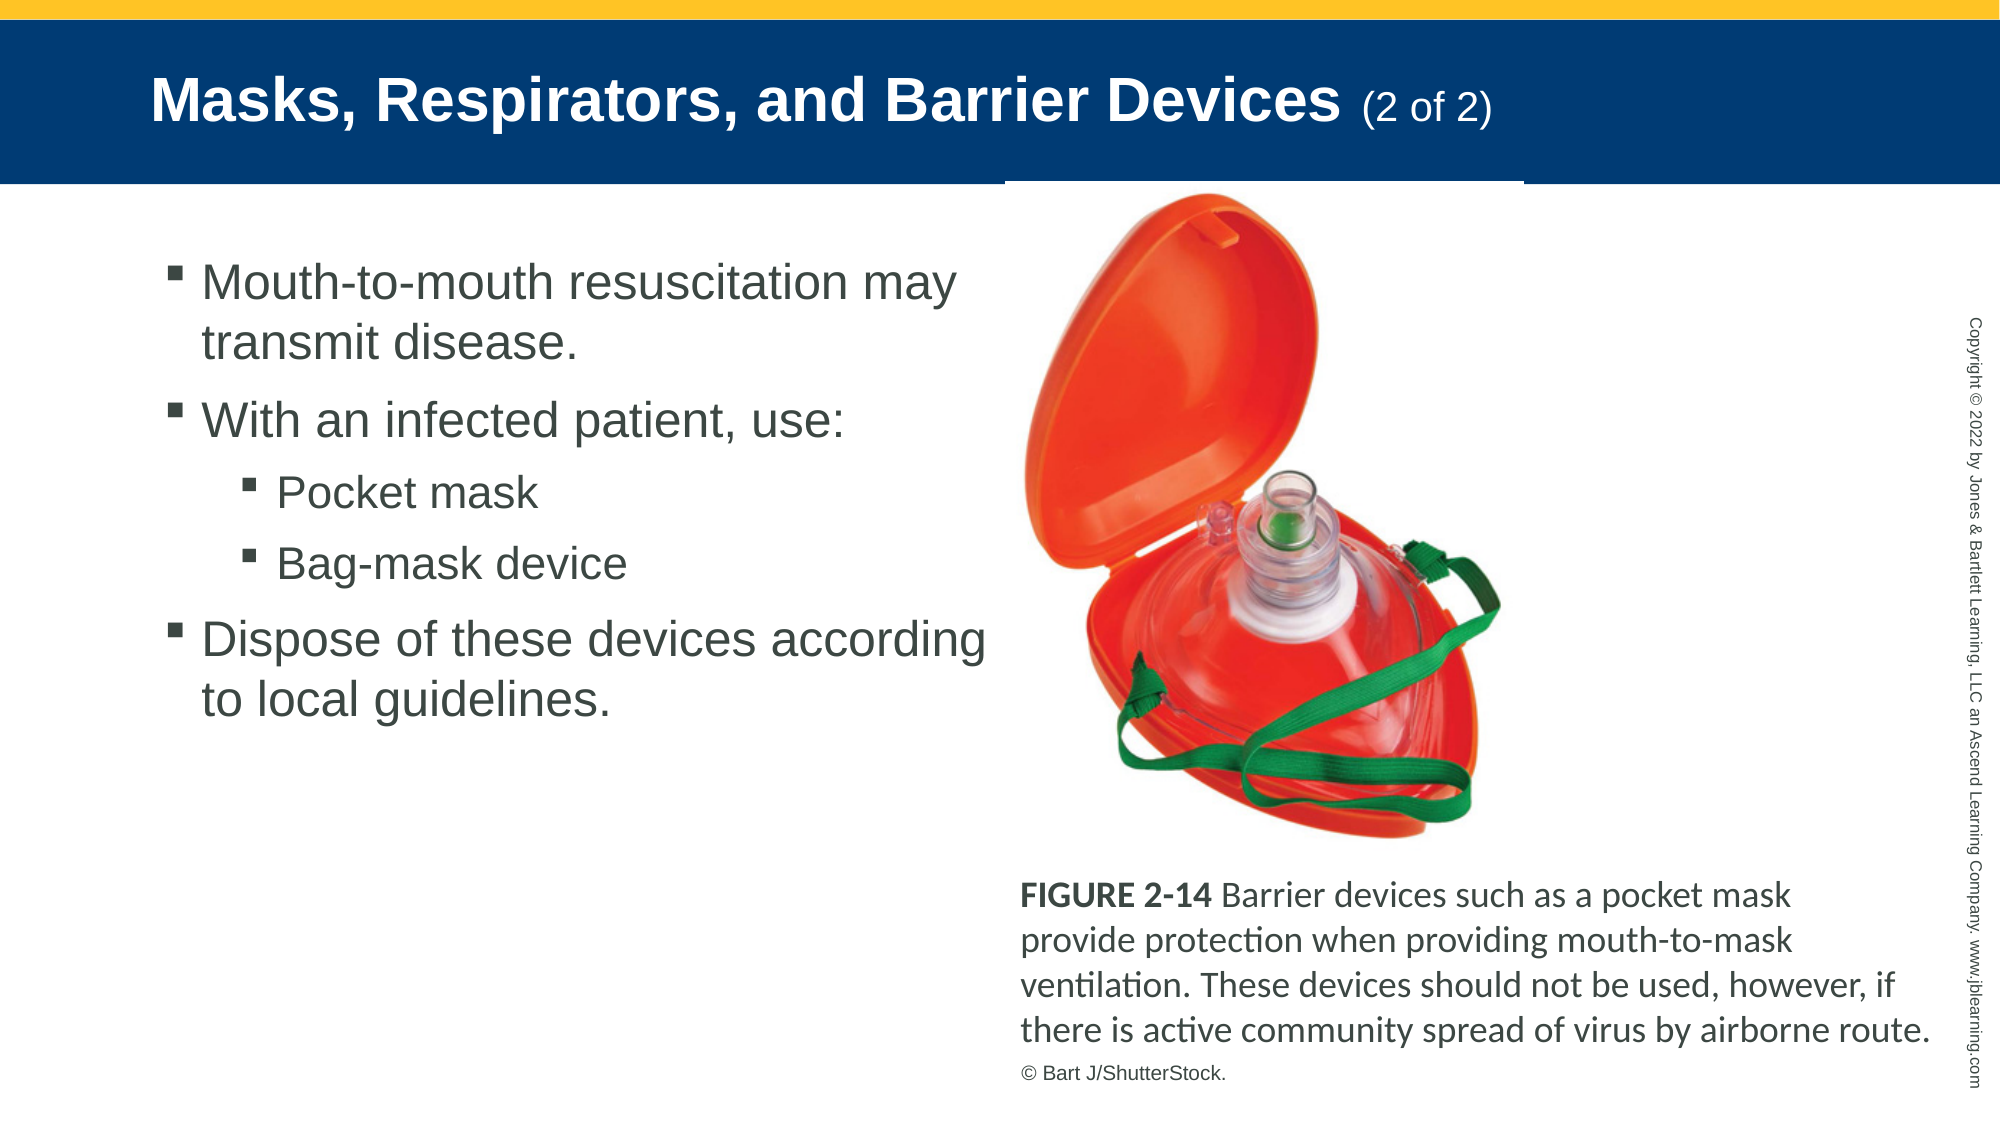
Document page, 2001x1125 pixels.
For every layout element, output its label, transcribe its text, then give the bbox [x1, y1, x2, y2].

text_box FIGURE 2-14 Barrier devices such as a pocket mask provide protection when providing mouth-to-mask ventilation. These devices should not be used, however, if there is active community spread of virus by airborne route. [1005, 862, 1965, 1058]
title Masks, Respirators, and Barrier Devices (2 of 2) [0, 19, 2000, 185]
picture [1005, 181, 1524, 856]
list Mouth-to-mouth resuscitation may transmit disease. With an infected patient, use: Pocket mask Bag-mask device Dispose of these devices according to local guidelines. [148, 242, 1016, 1030]
text_box © Bart J/ShutterStock. [1006, 1052, 1242, 1092]
